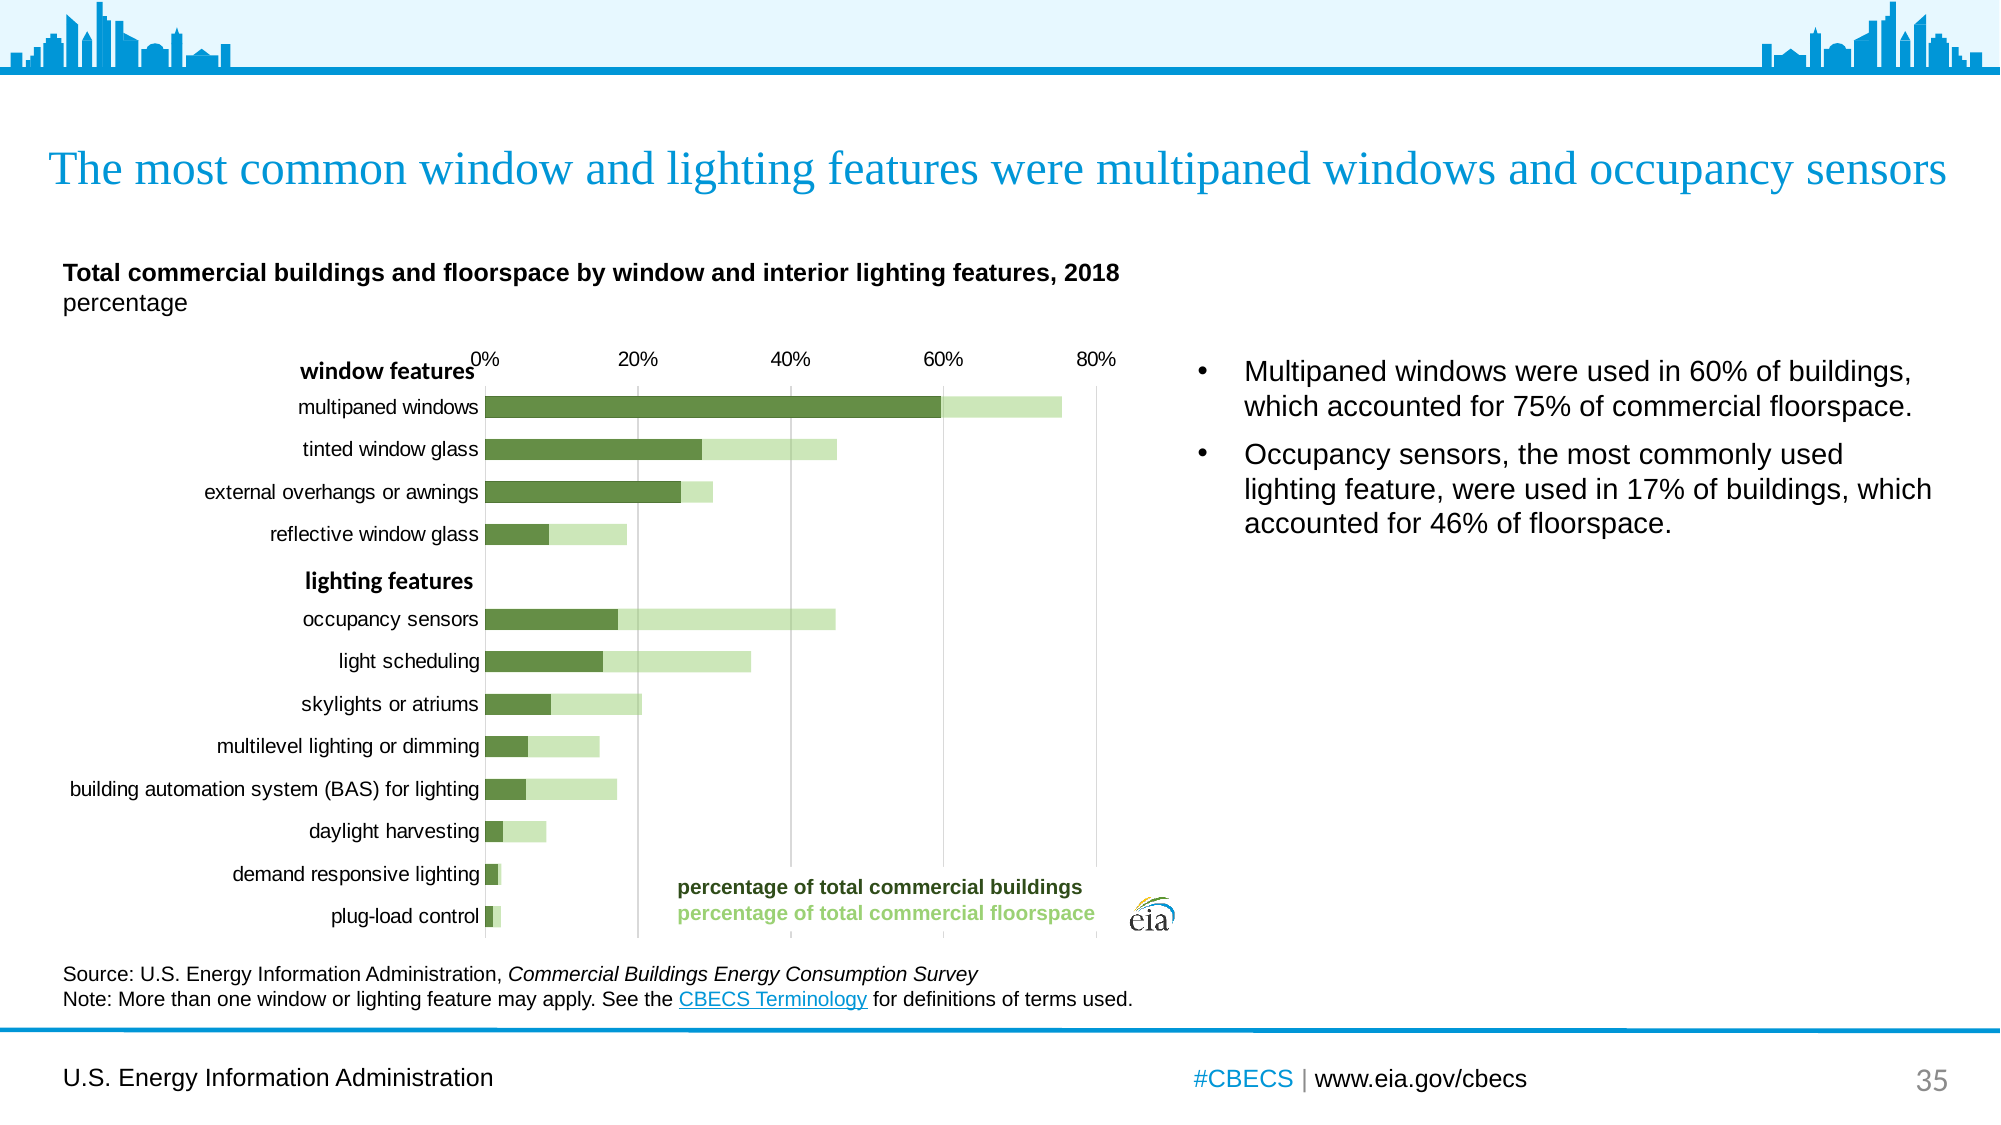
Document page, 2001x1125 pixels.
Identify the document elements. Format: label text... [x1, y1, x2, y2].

slide_number 35 [1886, 1048, 1978, 1109]
chart [48, 335, 1139, 951]
footer #CBECS | www.eia.gov/cbecs [1023, 1047, 1699, 1107]
title The most common window and lighting features were multipaned windows and occupancy sensors [48, 76, 2000, 202]
text_box Total commercial buildings and floorspace by window and interior lighting features, 2018 percentage [48, 248, 1183, 324]
picture [1126, 894, 1177, 933]
text_box Multipaned windows were used in 60% of buildings, which accounted for 75% of commercial floorspace. Occupancy sensors, the most commonly used lighting feature, were used in 17% of buildings, which accounted for 46% of floorspace. [1182, 345, 1952, 548]
text_box Source: U.S. Energy Information Administration, Commercial Buildings Energy Consumption Survey Note: More than one window or lighting feature may apply. See the CBECS Terminology for definitions of terms used. [48, 953, 1219, 1018]
